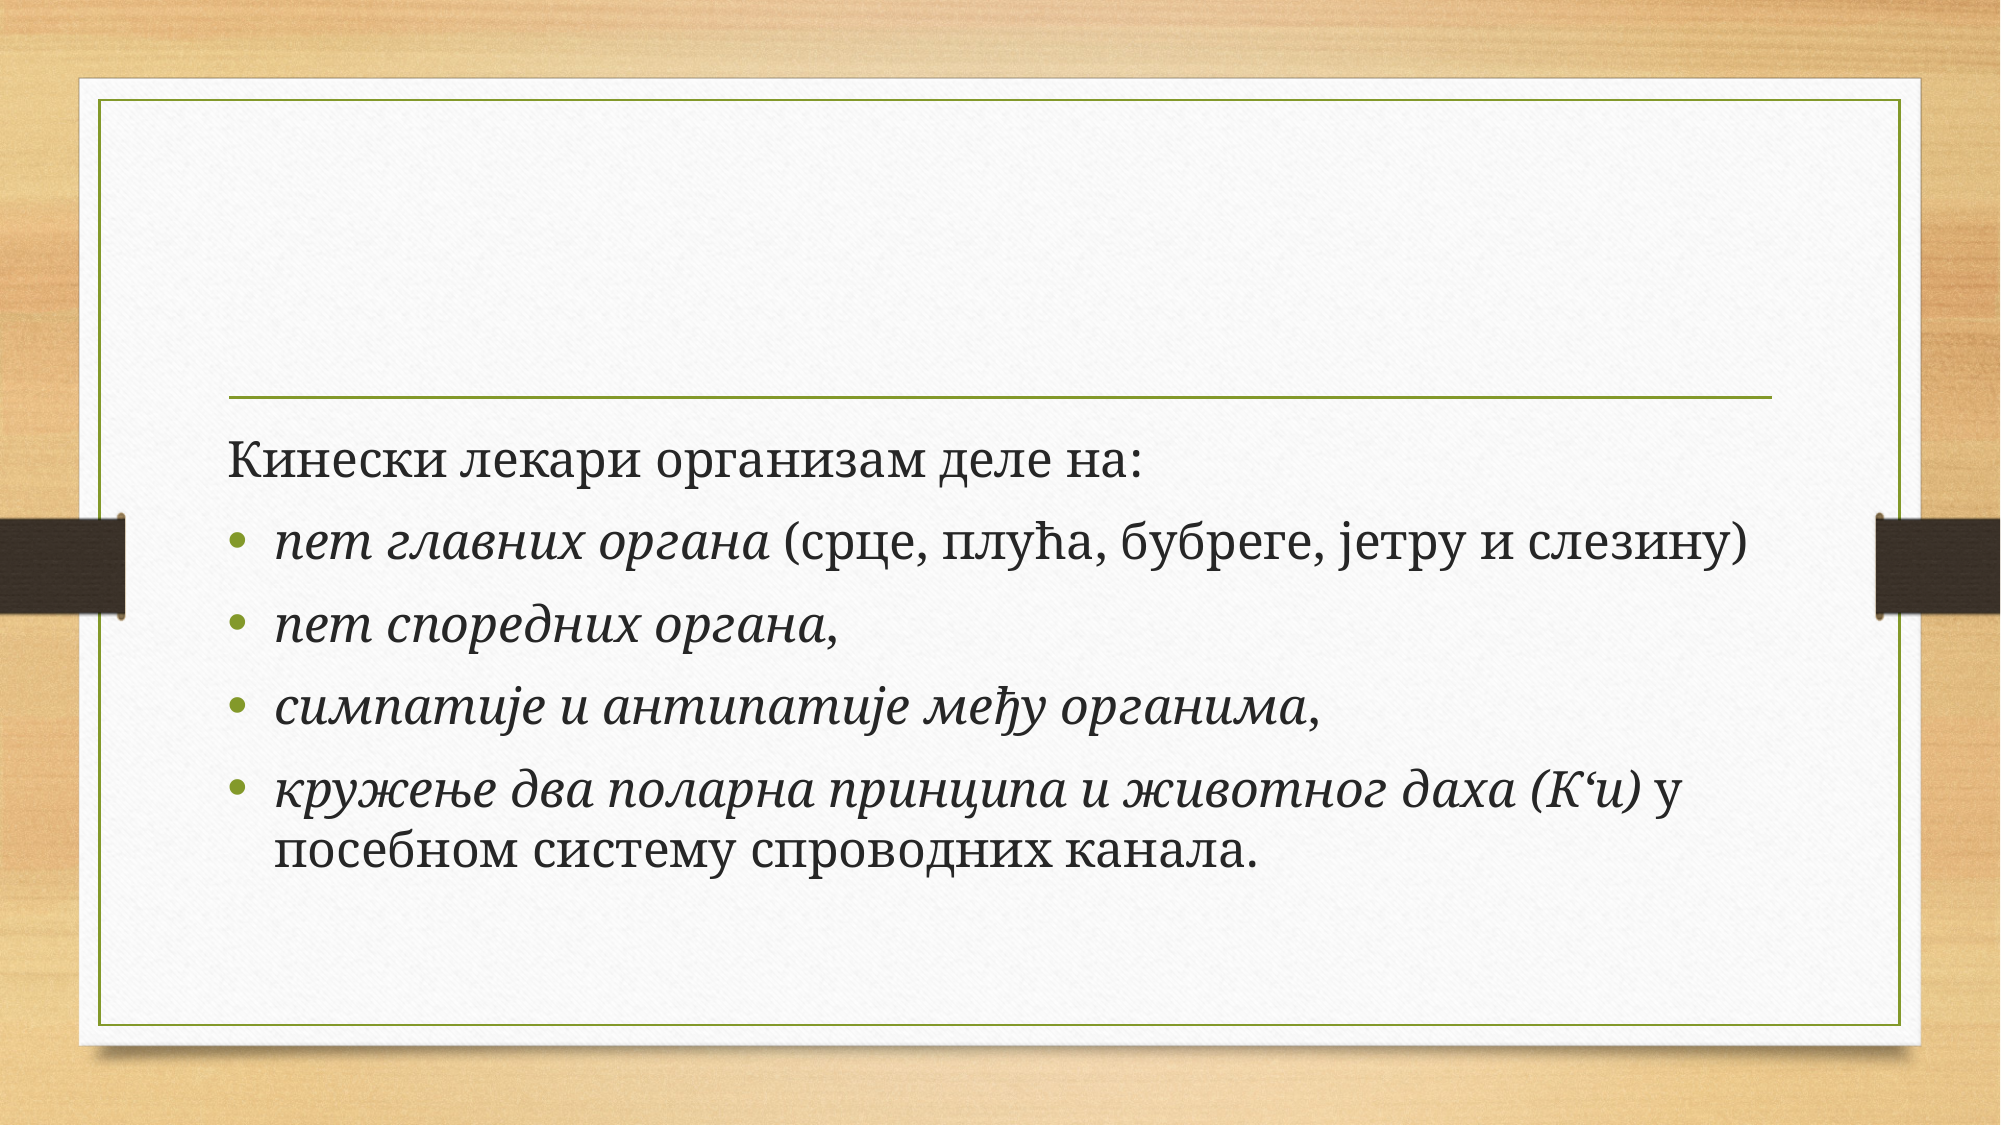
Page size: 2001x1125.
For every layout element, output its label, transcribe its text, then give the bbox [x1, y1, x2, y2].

picture [0, 0, 2001, 1125]
list Кинески лекари организам деле на: пет главних органа (срце, плућа, бубреге, јетру и слезину) пет споредних органа, симпатије и антипатије међу органима, кружење два поларна принципа и животног даха (К‘и) у посебном систему спроводних канала. [212, 419, 1788, 964]
